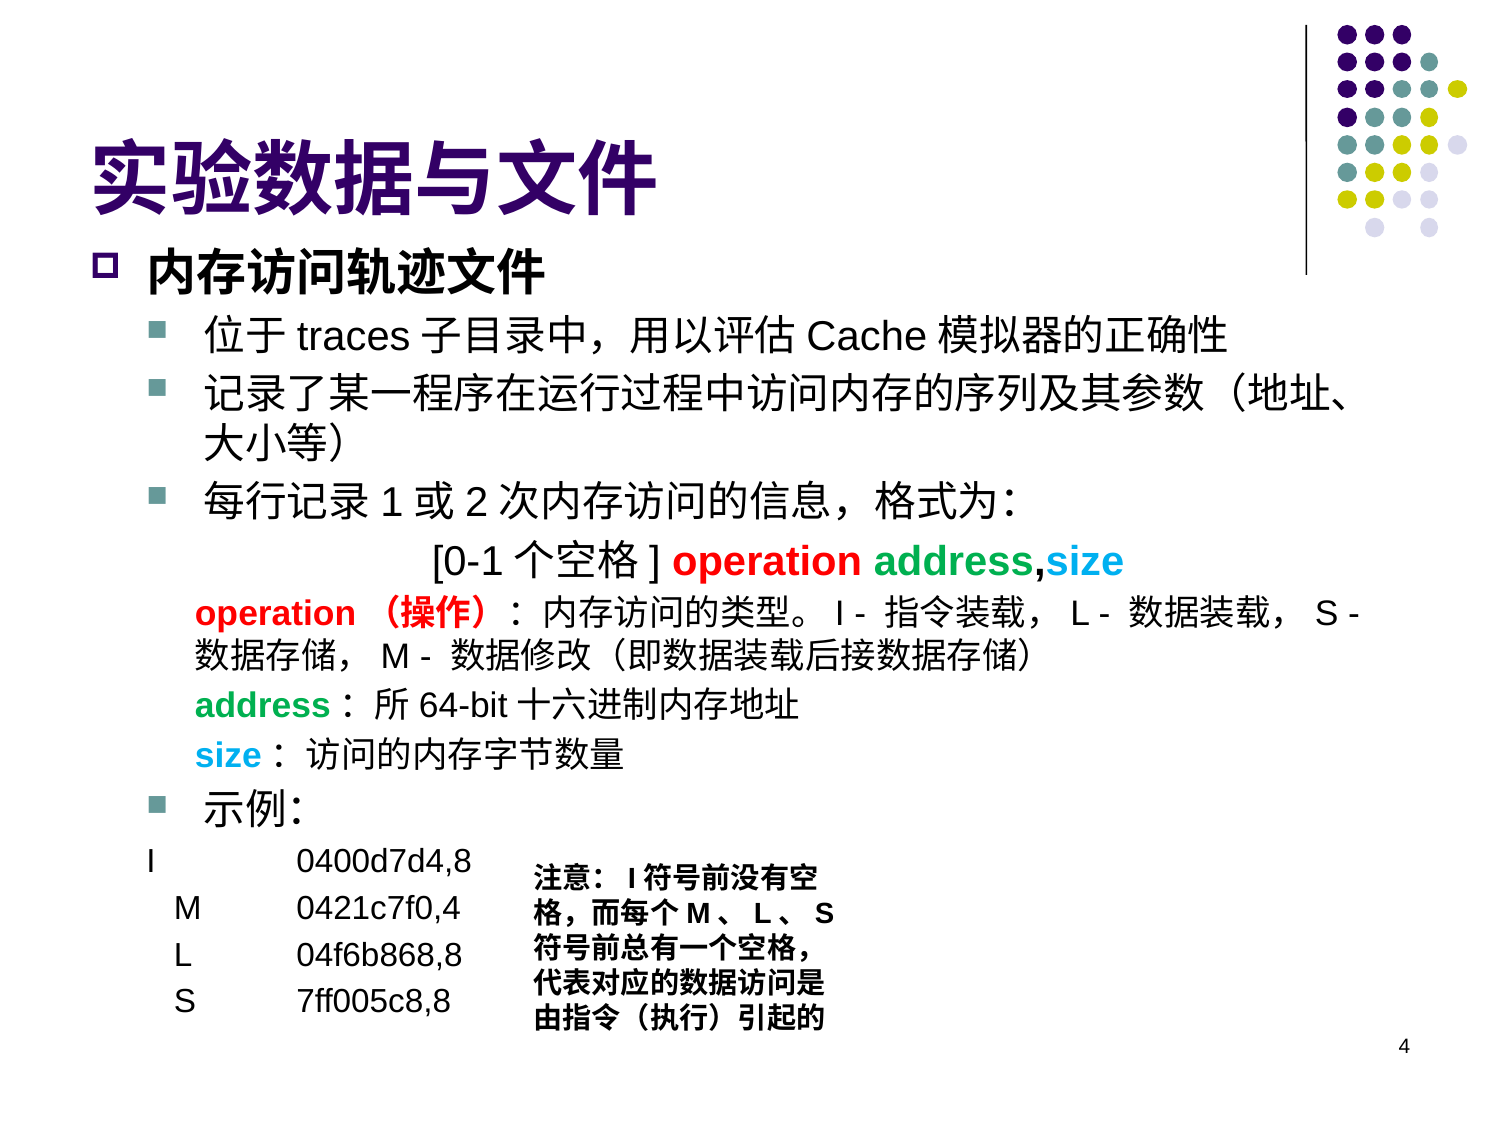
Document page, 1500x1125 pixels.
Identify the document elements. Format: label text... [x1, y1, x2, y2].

text_box 注意：I符号前没有空格，而每个M、L、S符号前总有一个空格，代表对应的数据访问是由指令（执行）引起的 [518, 851, 869, 1042]
text_box <number> [1074, 1025, 1425, 1100]
text_box 内存访问轨迹文件 位于traces子目录中，用以评估Cache模拟器的正确性 记录了某一程序在运行过程中访问内存的序列及其参数（地址、大小等） 每行记录1或2次内存访问的信息，格式为： [0-1个空格] operation address,size operation（操作）：内存访问的类型。I - 指令装载，L - 数据装载，S - 数据存储，M - 数据修改（即数据装载后接数据存储） address：所64-bit十六进制内存地址 size：访问的内存字节数量 示例： I 0400d7d4,8 M 0421c7f0,4 L 04f6b868,8 S 7ff005c8,8 [75, 232, 1425, 803]
text_box 实验数据与文件 [74, 20, 1313, 233]
